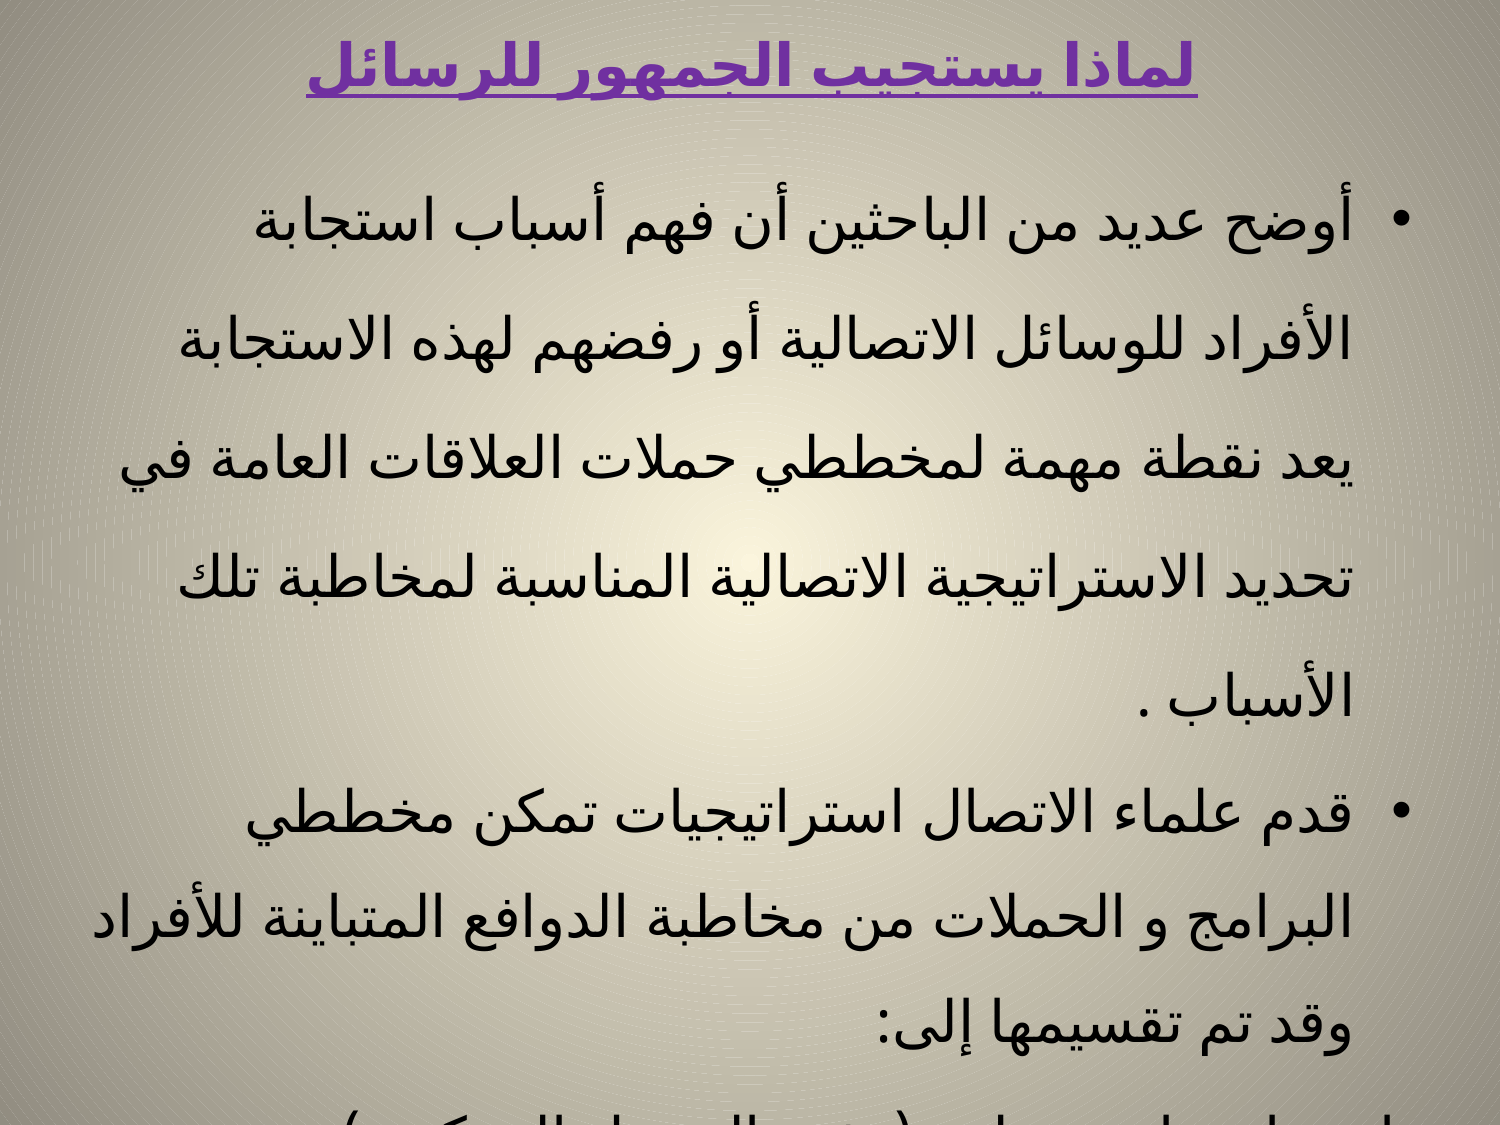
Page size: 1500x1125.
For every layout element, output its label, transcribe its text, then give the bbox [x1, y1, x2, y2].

title لماذا يستجيب الجمهور للرسائل [76, 19, 1427, 125]
list أوضح عديد من الباحثين أن فهم أسباب استجابة الأفراد للوسائل الاتصالية أو رفضهم لهذه الاستجابة يعد نقطة مهمة لمخططي حملات العلاقات العامة في تحديد الاستراتيجية الاتصالية المناسبة لمخاطبة تلك الأسباب . قدم علماء الاتصال استراتيجيات تمكن مخططي البرامج و الحملات من مخاطبة الدوافع المتباينة للأفراد وقد تم تقسيمها إلى: استراتيجيات منطقية(تشبه المدخل المركزي) استراتيجيات وجدانية (تشبه المركز الدائري). [76, 125, 1427, 1012]
